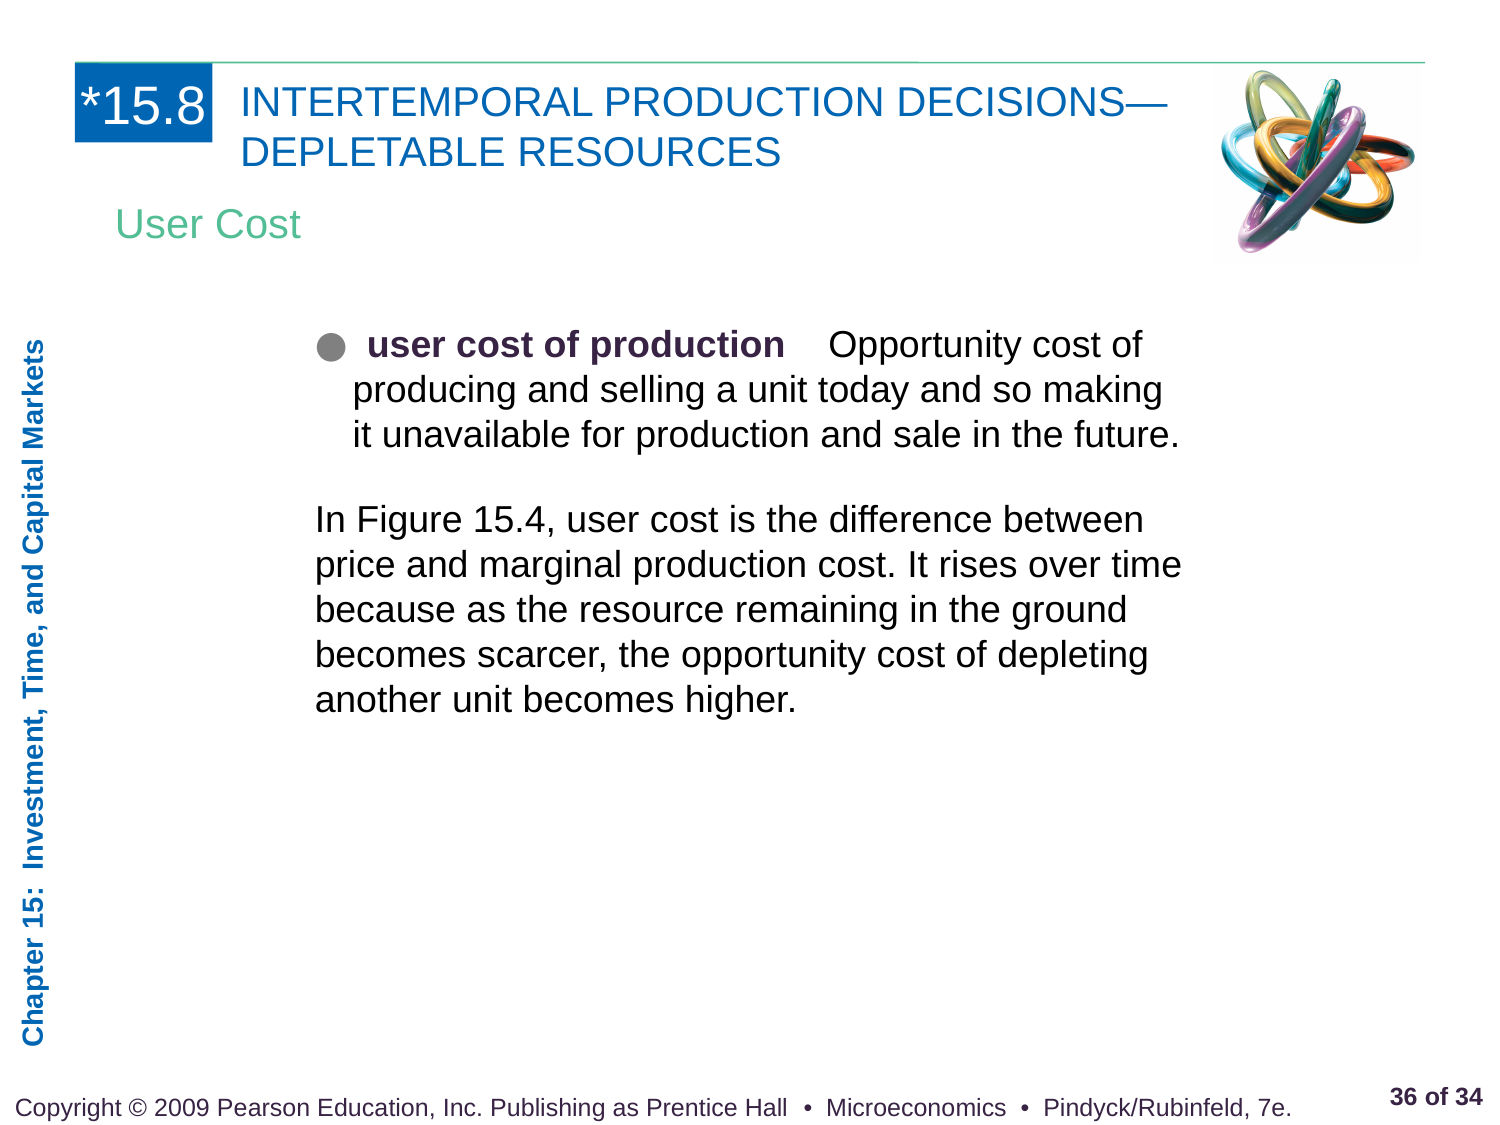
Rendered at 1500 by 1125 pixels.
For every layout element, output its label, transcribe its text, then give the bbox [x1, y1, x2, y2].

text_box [74, 62, 1425, 143]
title INTERTEMPORAL PRODUCTION DECISIONS— DEPLETABLE RESOURCES [225, 143, 1212, 163]
list User Cost [99, 198, 1188, 258]
text_box In Figure 15.4, user cost is the difference between price and marginal production cost. It rises over time because as the resource remaining in the ground becomes scarcer, the opportunity cost of depleting another unit becomes higher. [299, 487, 1200, 728]
text_box ● user cost of production Opportunity cost of producing and selling a unit today and so making it unavailable for production and sale in the future. [299, 312, 1200, 463]
picture [1212, 143, 1422, 263]
